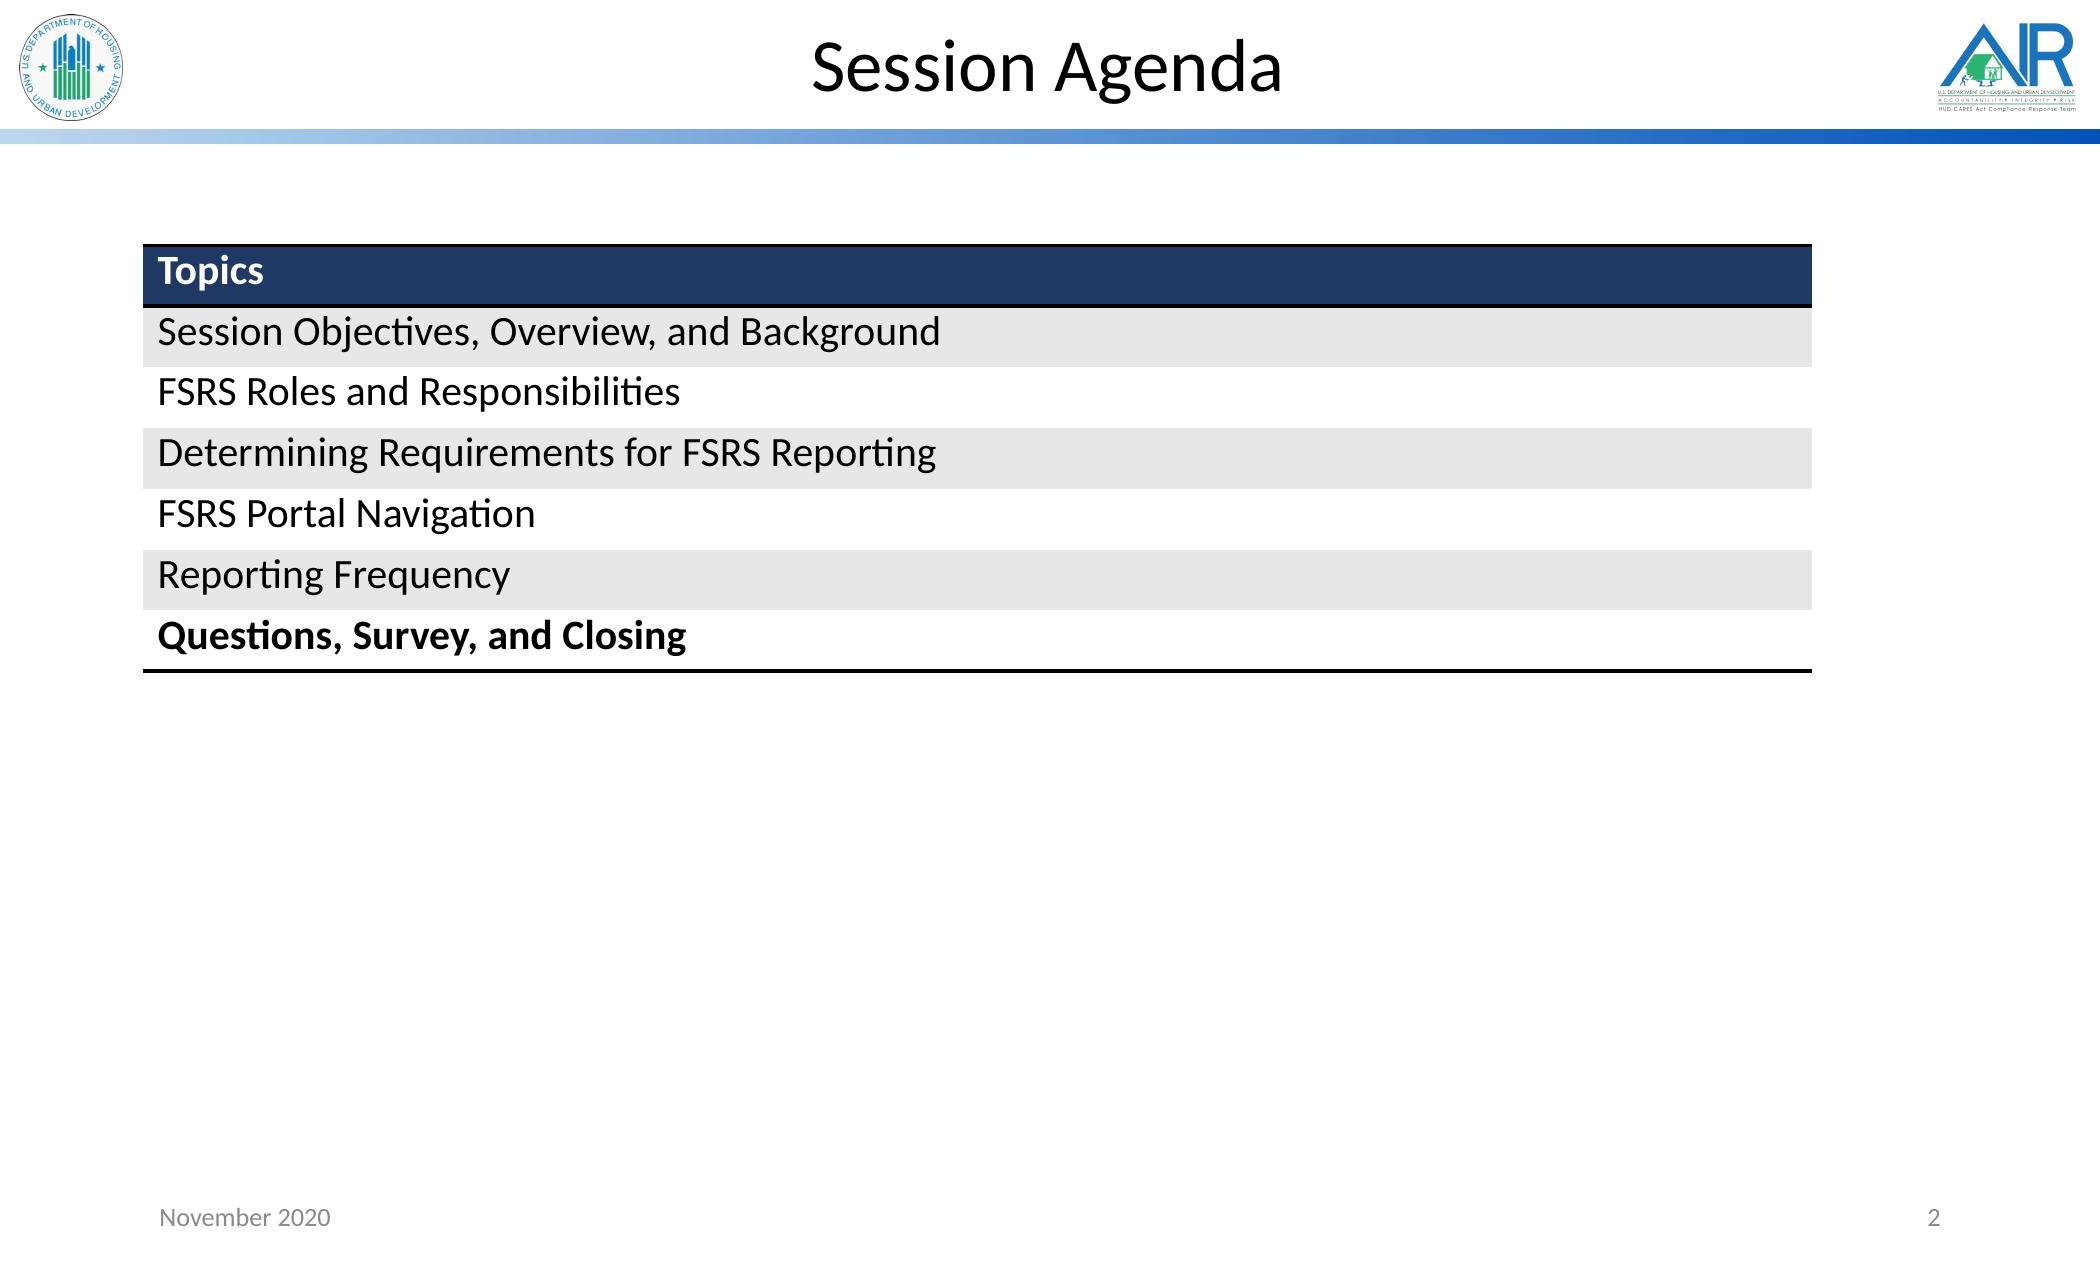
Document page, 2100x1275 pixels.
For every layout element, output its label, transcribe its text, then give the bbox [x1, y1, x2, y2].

table_cell Questions, Survey, and Closing [143, 610, 1812, 669]
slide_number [144, 1181, 617, 1250]
table_cell Reporting Frequency [143, 550, 1812, 610]
picture [19, 14, 123, 121]
table_cell Determining Requirements for FSRS Reporting [143, 428, 1812, 489]
table_cell FSRS Roles and Responsibilities [143, 367, 1812, 428]
table_cell FSRS Portal Navigation [143, 489, 1812, 550]
table_header Topics [143, 247, 1812, 304]
slide_number 2 [1483, 1181, 1956, 1250]
table_cell Session Objectives, Overview, and Background [143, 308, 1812, 367]
title Session Agenda [256, 23, 1840, 111]
picture [1930, 18, 2085, 115]
